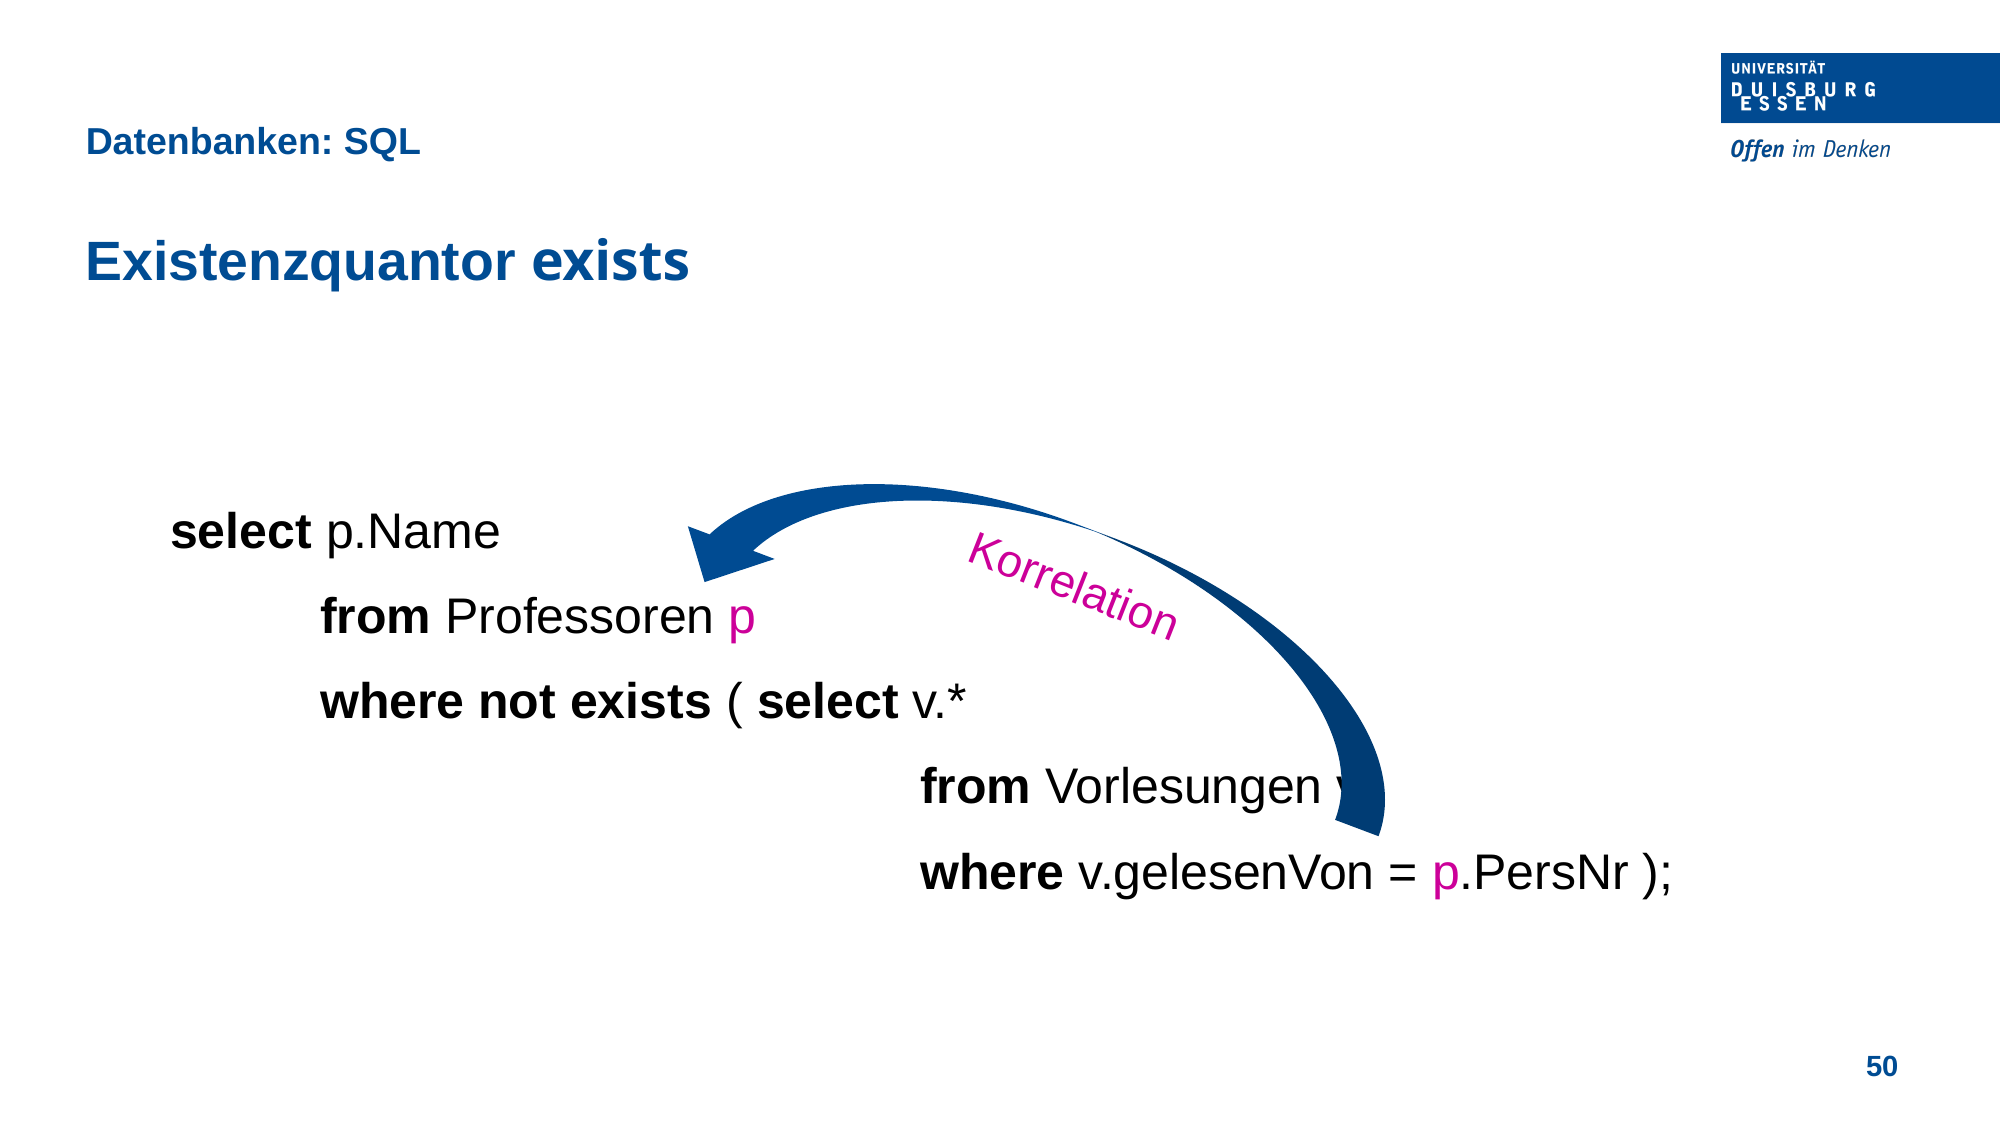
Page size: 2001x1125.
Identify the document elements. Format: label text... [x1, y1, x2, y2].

list Existenzquantor exists [85, 225, 1696, 301]
slide_number 50 [1677, 1039, 1914, 1081]
picture [1721, 53, 2000, 162]
list Datenbanken: SQL [85, 121, 1696, 163]
list select p.Name from Professoren p where not exists ( select v.* from Vorlesungen v where v.gelesenVon = p.PersNr ); [85, 412, 1914, 1040]
text_box Korrelation [945, 505, 1248, 680]
text_box [686, 483, 1387, 838]
